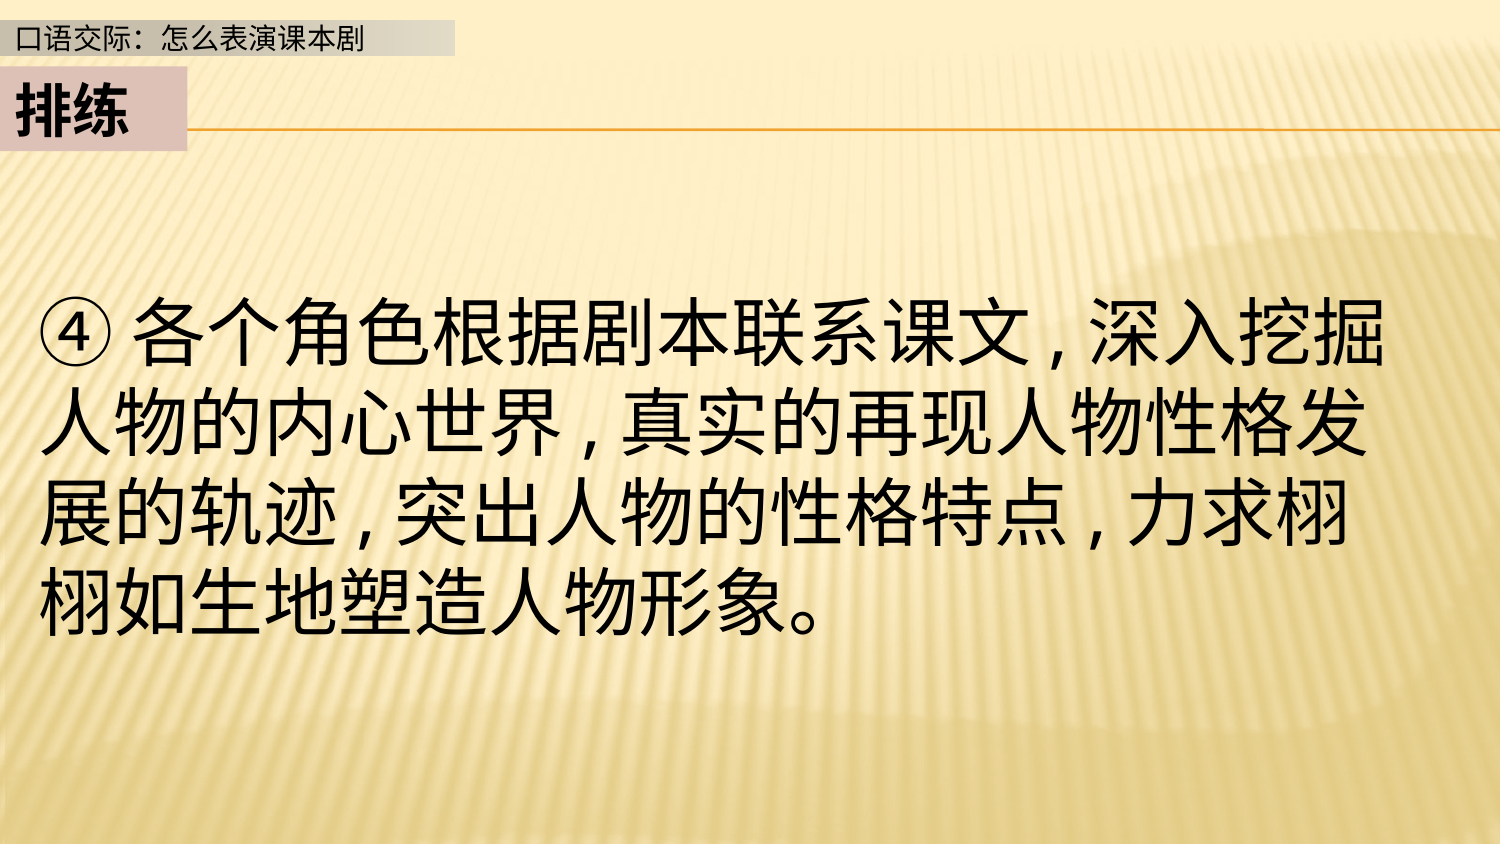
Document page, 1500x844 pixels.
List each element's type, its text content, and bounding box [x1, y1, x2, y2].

text_box 排练 [0, 66, 188, 152]
text_box ④各个角色根据剧本联系课文,深入挖掘人物的内心世界,真实的再现人物性格发展的轨迹,突出人物的性格特点,力求栩栩如生地塑造人物形象。 [23, 277, 1407, 653]
